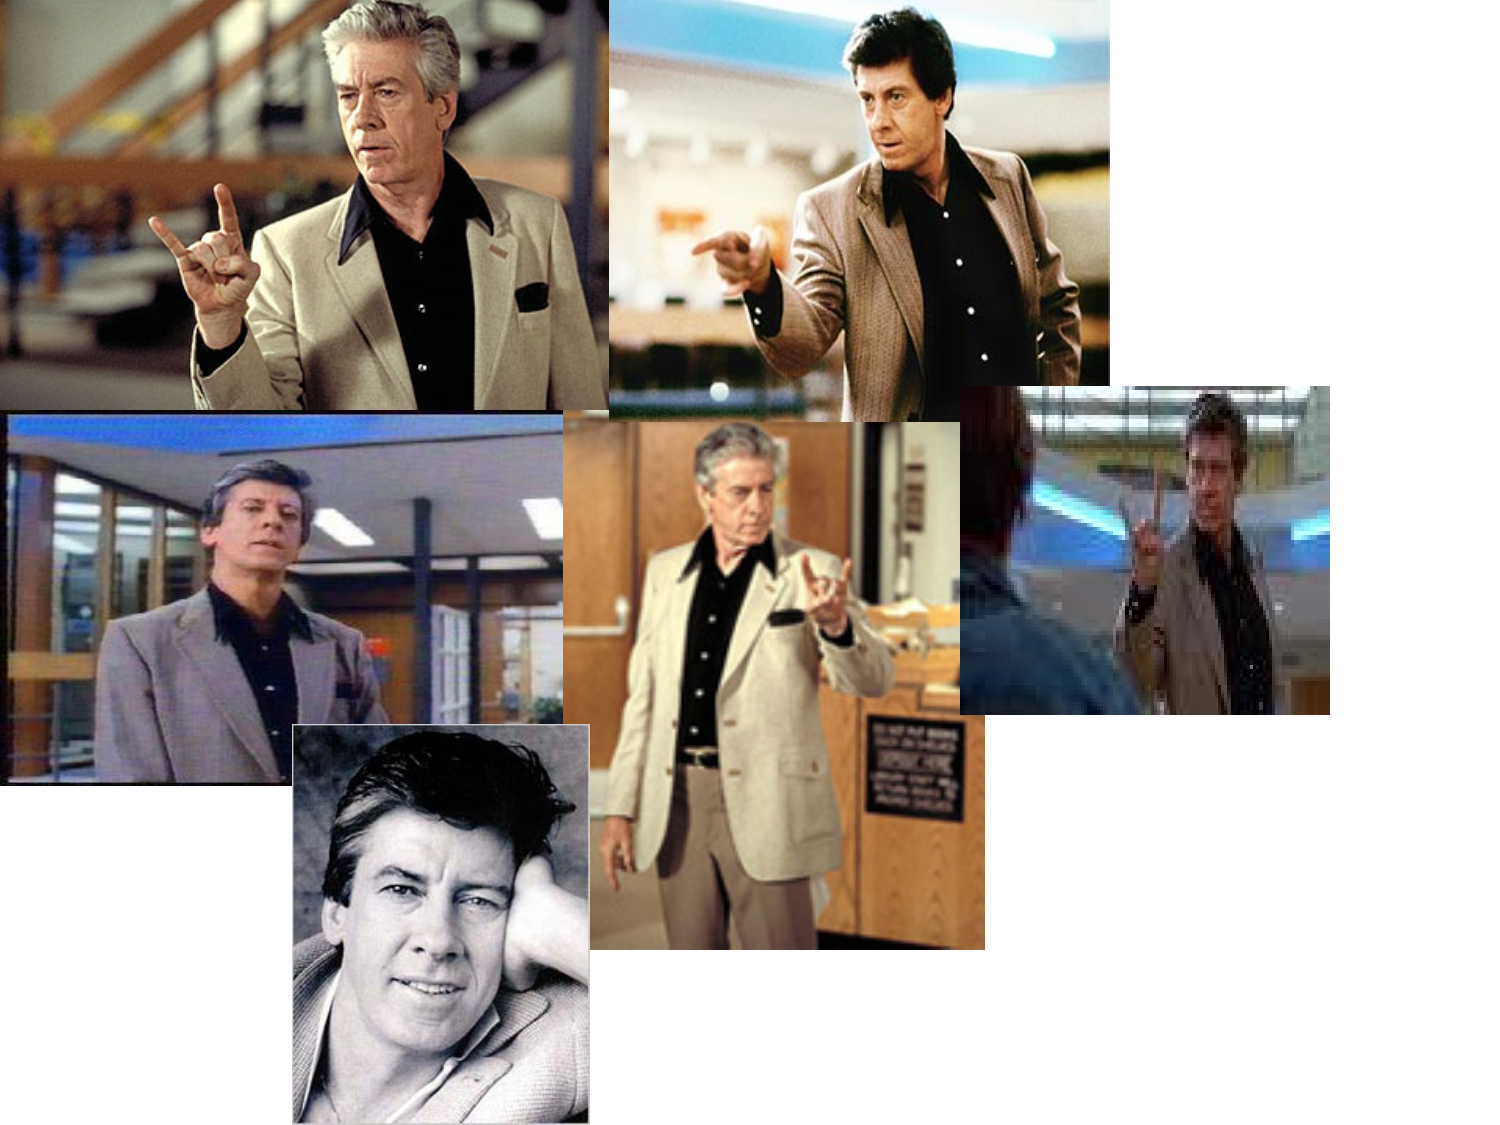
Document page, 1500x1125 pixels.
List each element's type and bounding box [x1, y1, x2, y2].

picture [0, 0, 1331, 1125]
